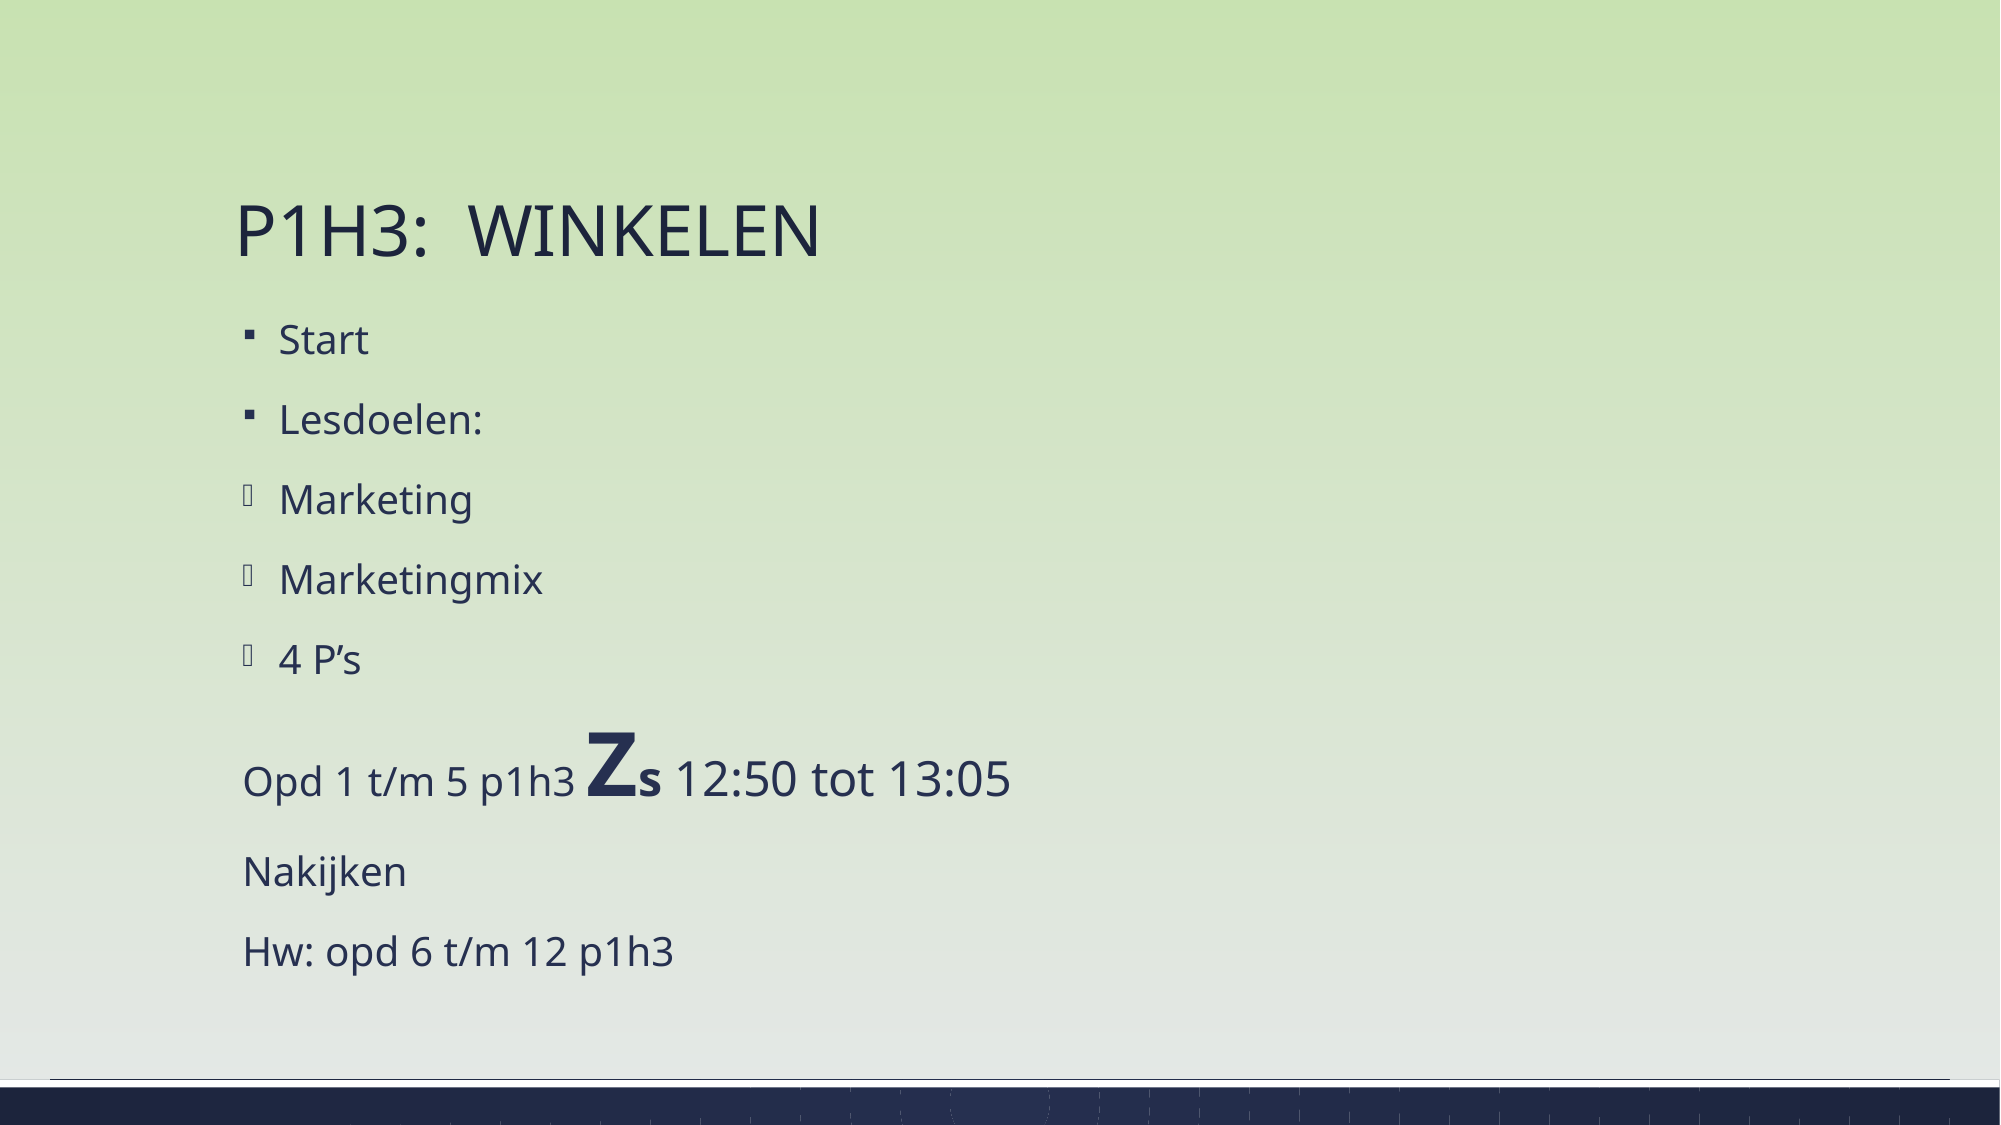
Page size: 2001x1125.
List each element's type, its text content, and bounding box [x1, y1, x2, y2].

list Start Lesdoelen: Marketing Marketingmix 4 P’s Opd 1 t/m 5 p1h3 Zs 12:50 tot 13:05 Nakijken Hw: opd 6 t/m 12 p1h3 [219, 311, 1780, 990]
title P1H3: WINKELEN [219, 76, 1780, 279]
